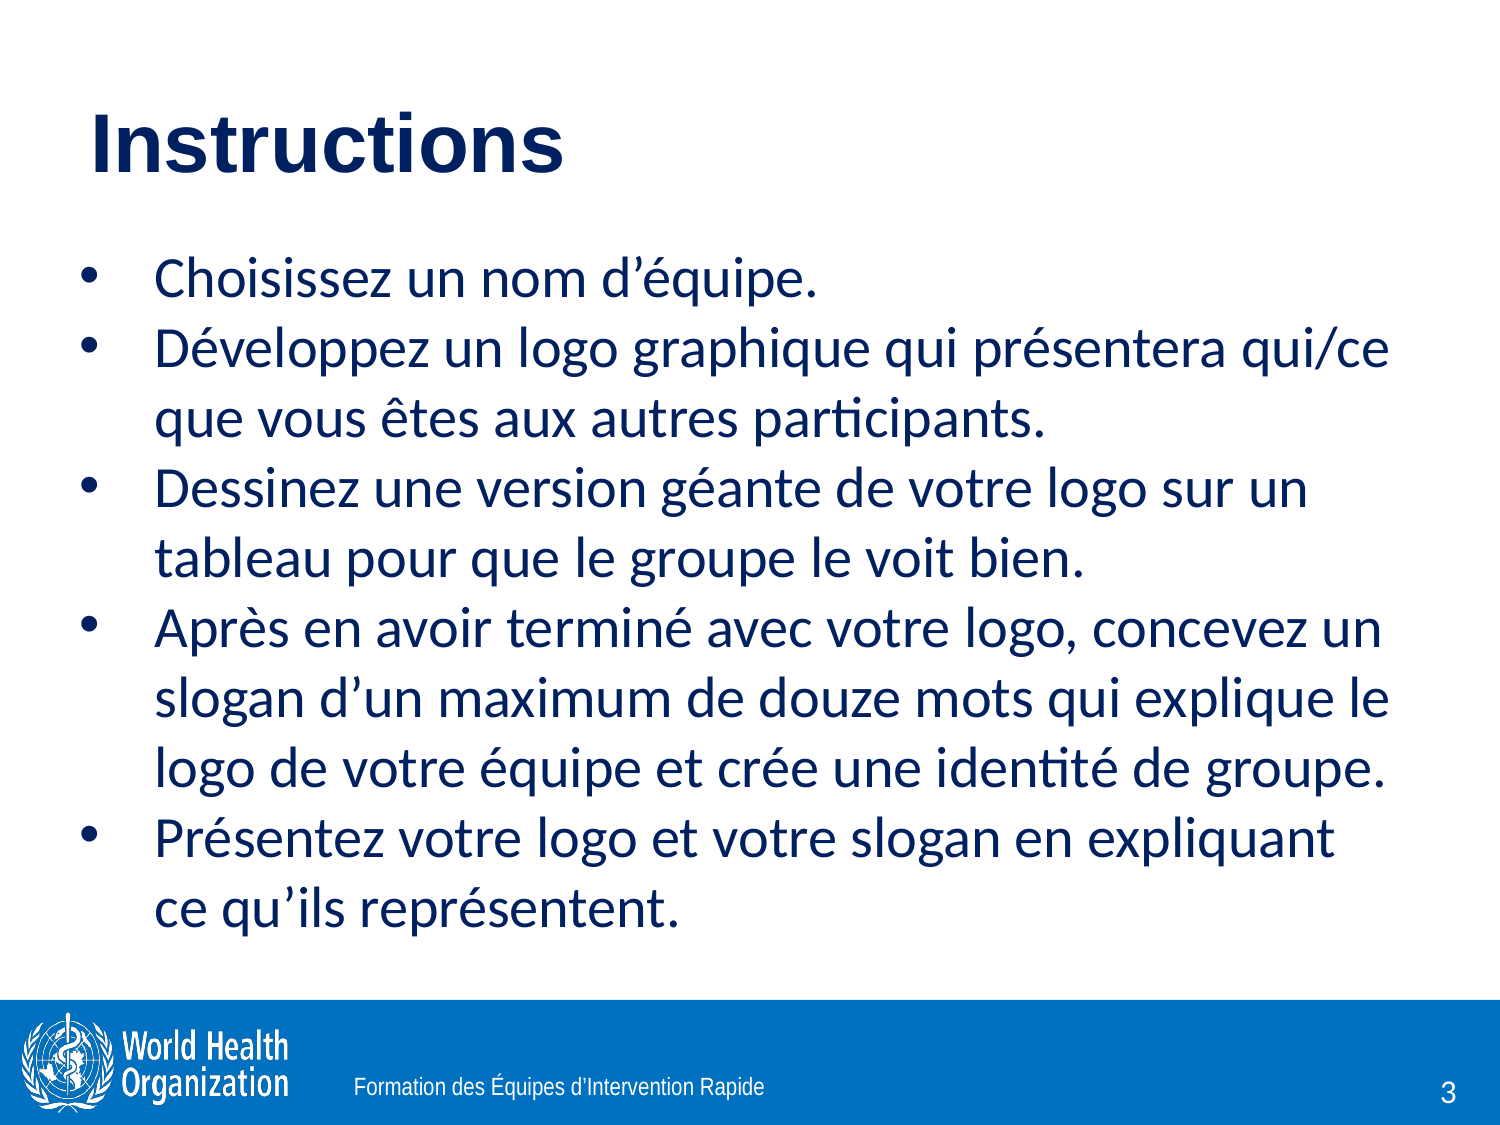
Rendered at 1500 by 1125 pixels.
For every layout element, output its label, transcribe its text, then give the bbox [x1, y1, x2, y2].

title Instructions [75, 45, 1425, 233]
picture [21, 1012, 288, 1113]
text_box Choisissez un nom d’équipe. Développez un logo graphique qui présentera qui/ce que vous êtes aux autres participants. Dessinez une version géante de votre logo sur un tableau pour que le groupe le voit bien. Après en avoir terminé avec votre logo, concevez un slogan d’un maximum de douze mots qui explique le logo de votre équipe et crée une identité de groupe. Présentez votre logo et votre slogan en expliquant ce qu’ils représentent. [64, 231, 1413, 947]
